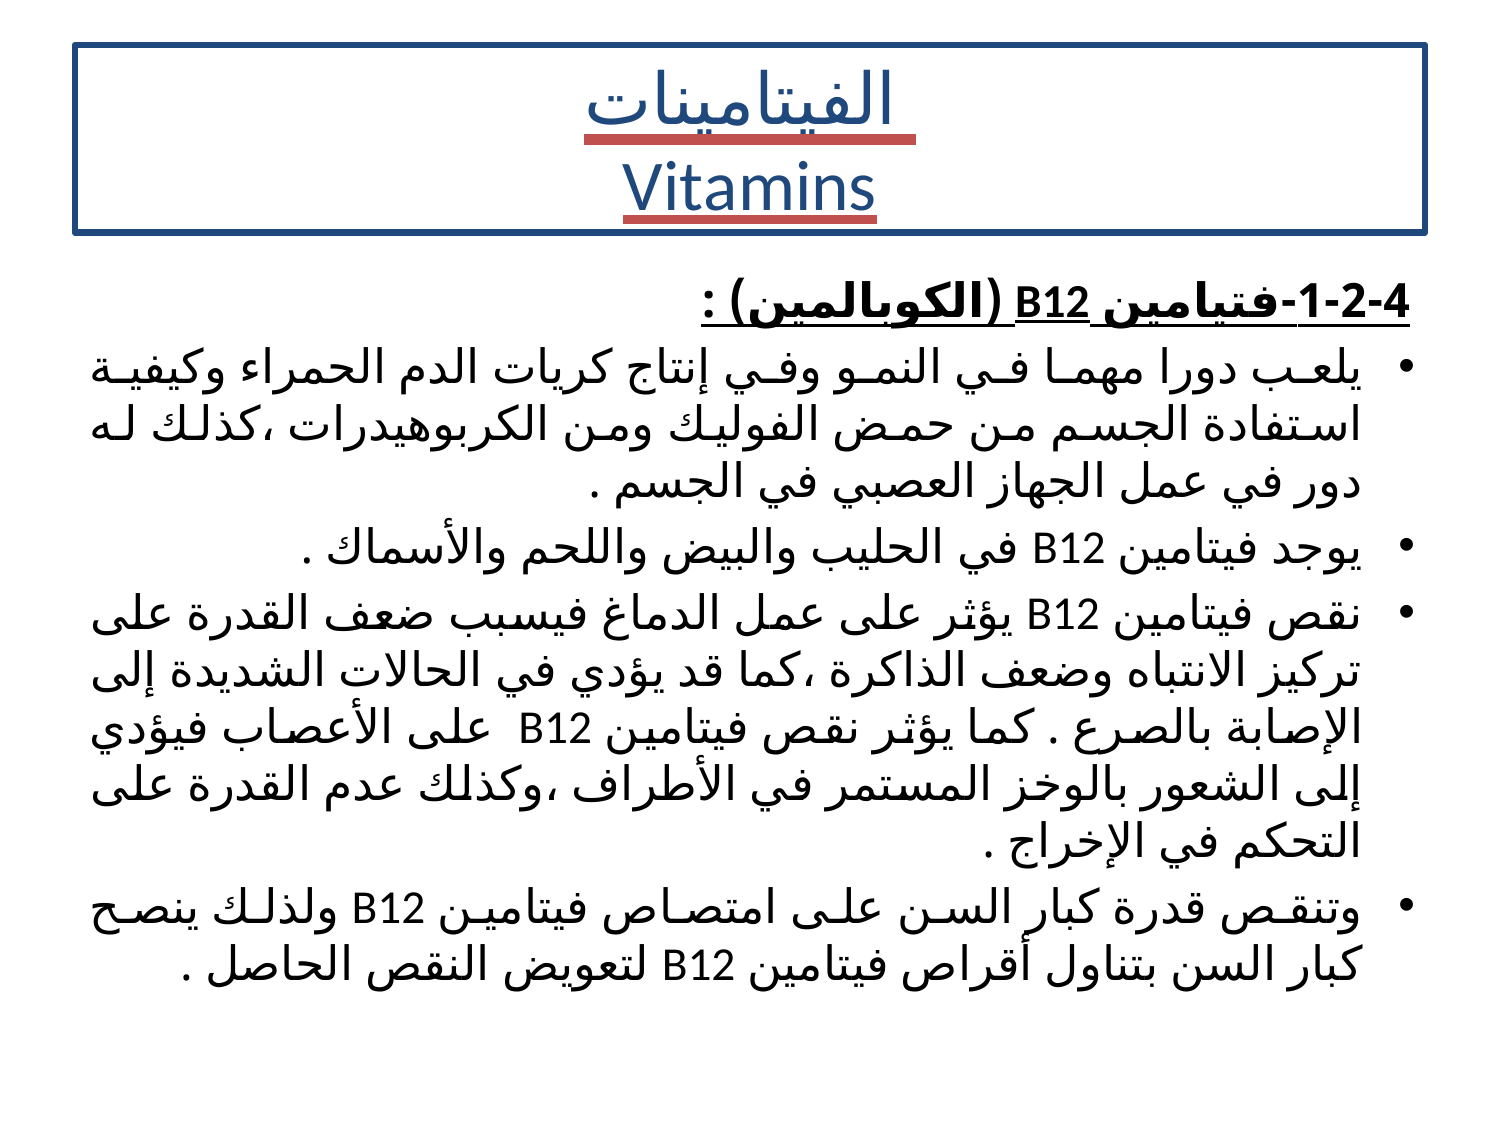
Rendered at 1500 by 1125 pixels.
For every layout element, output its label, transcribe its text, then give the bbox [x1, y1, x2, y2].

title الفيتامينات Vitamins [75, 45, 1425, 233]
list 1-2-4-فتيامين B12 (الكوبالمين) : يلعب دورا مهما في النمو وفي إنتاج كريات الدم الحمراء وكيفية استفادة الجسم من حمض الفوليك ومن الكربوهيدرات ،كذلك له دور في عمل الجهاز العصبي في الجسم . يوجد فيتامين B12 في الحليب والبيض واللحم والأسماك . نقص فيتامين B12 يؤثر على عمل الدماغ فيسبب ضعف القدرة على تركيز الانتباه وضعف الذاكرة ،كما قد يؤدي في الحالات الشديدة إلى الإصابة بالصرع . كما يؤثر نقص فيتامين B12 على الأعصاب فيؤدي إلى الشعور بالوخز المستمر في الأطراف ،وكذلك عدم القدرة على التحكم في الإخراج . وتنقص قدرة كبار السن على امتصاص فيتامين B12 ولذلك ينصح كبار السن بتناول أقراص فيتامين B12 لتعويض النقص الحاصل . [75, 262, 1425, 1005]
